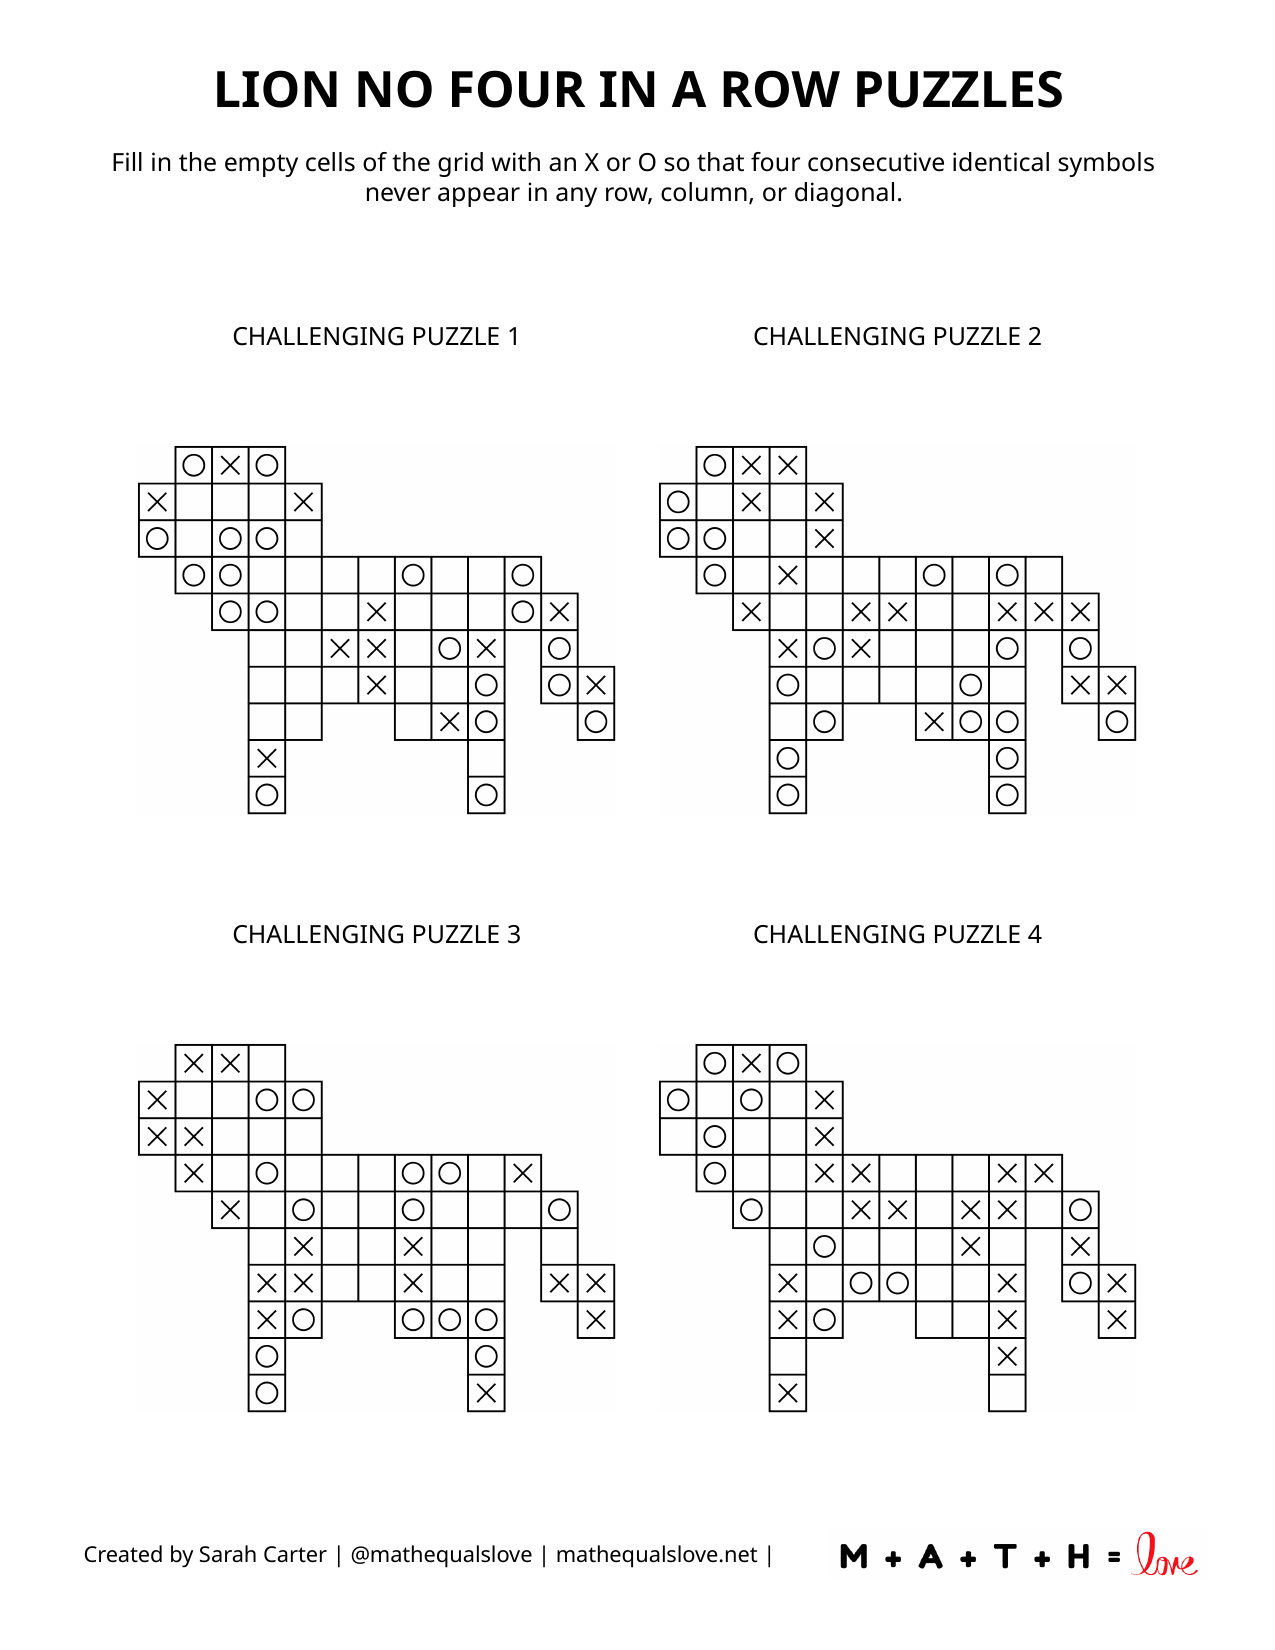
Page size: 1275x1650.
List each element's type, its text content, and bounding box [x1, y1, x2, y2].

text_box Created by Sarah Carter | @mathequalslove | mathequalslove.net | [68, 1533, 826, 1575]
text_box CHALLENGING PUZZLE 2 [658, 320, 1138, 372]
picture [136, 1043, 617, 1413]
picture [657, 445, 1138, 815]
text_box CHALLENGING PUZZLE 1 [137, 320, 617, 372]
text_box CHALLENGING PUZZLE 3 [137, 918, 617, 970]
text_box CHALLENGING PUZZLE 4 [658, 918, 1138, 970]
picture [826, 1528, 1207, 1580]
text_box Fill in the empty cells of the grid with an X or O so that four consecutive identical symbols never appear in any row, column, or diagonal. [0, 139, 1275, 215]
text_box LION NO FOUR IN A ROW PUZZLES [66, 49, 1211, 125]
picture [657, 1043, 1138, 1413]
picture [136, 445, 617, 815]
